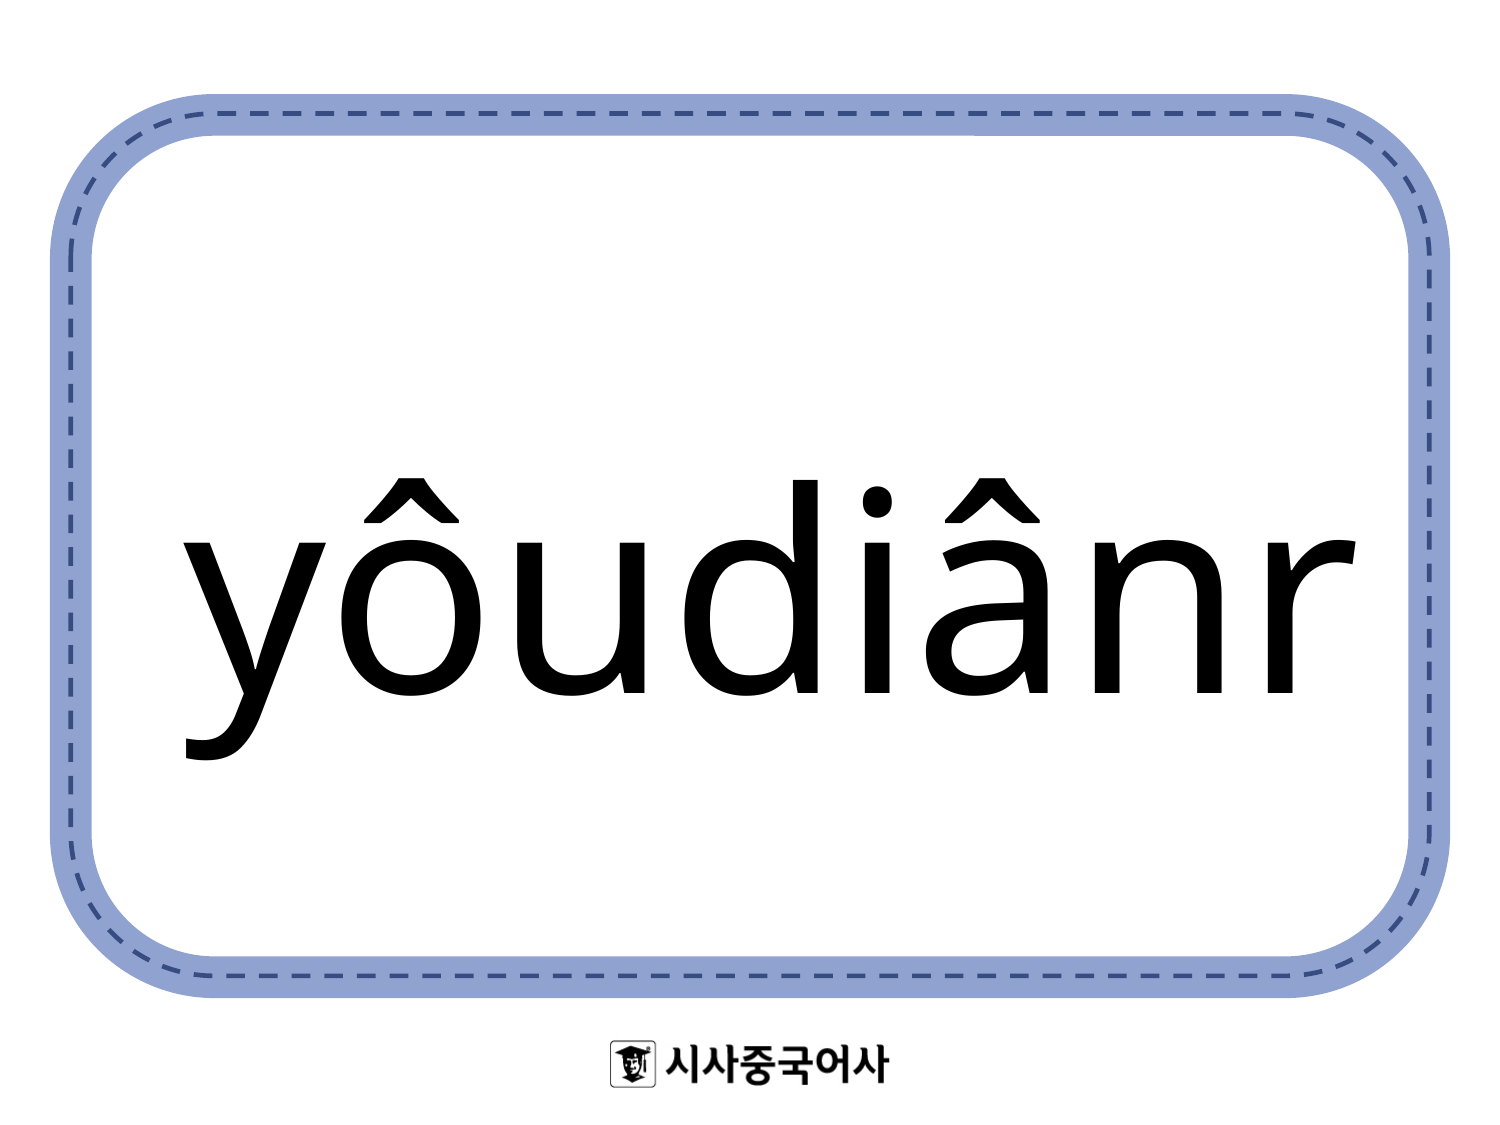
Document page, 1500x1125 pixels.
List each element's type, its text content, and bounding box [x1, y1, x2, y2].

picture [602, 1034, 898, 1094]
text_box yôudiânr [167, 242, 1376, 906]
